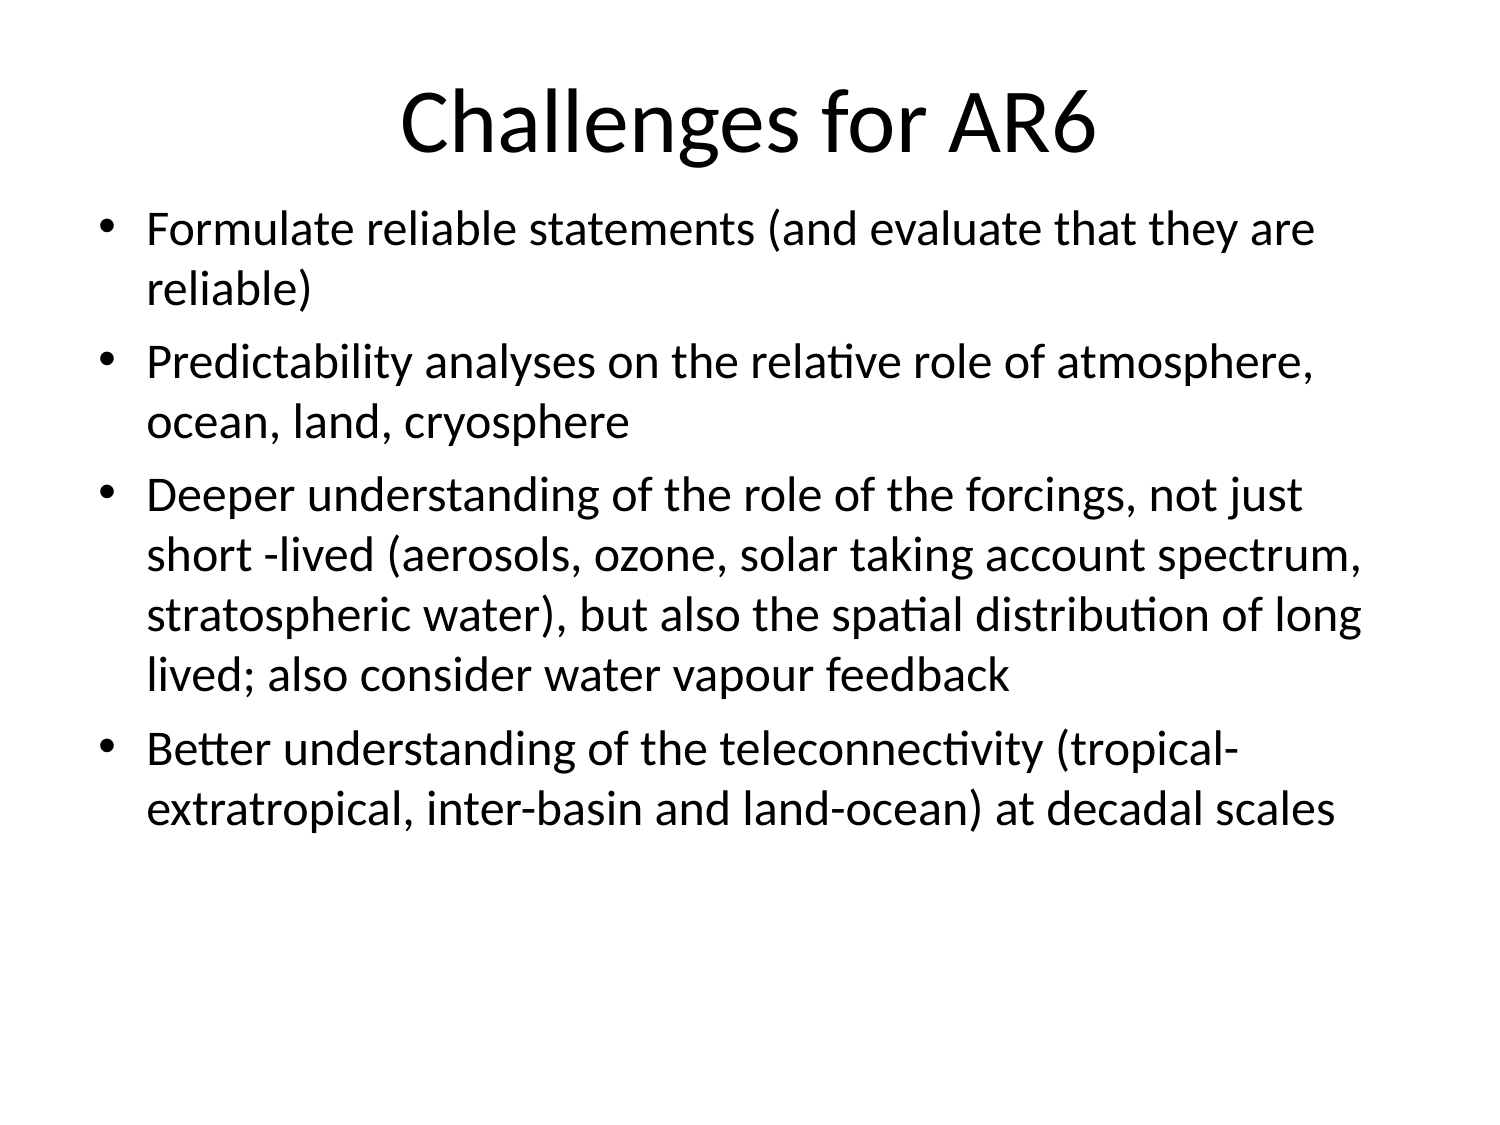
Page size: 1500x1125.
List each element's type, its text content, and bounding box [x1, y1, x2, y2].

title Challenges for AR6 [75, 45, 1425, 187]
list Formulate reliable statements (and evaluate that they are reliable) Predictability analyses on the relative role of atmosphere, ocean, land, cryosphere Deeper understanding of the role of the forcings, not just short -lived (aerosols, ozone, solar taking account spectrum, stratospheric water), but also the spatial distribution of long lived; also consider water vapour feedback Better understanding of the teleconnectivity (tropical-extratropical, inter-basin and land-ocean) at decadal scales [75, 187, 1425, 1073]
